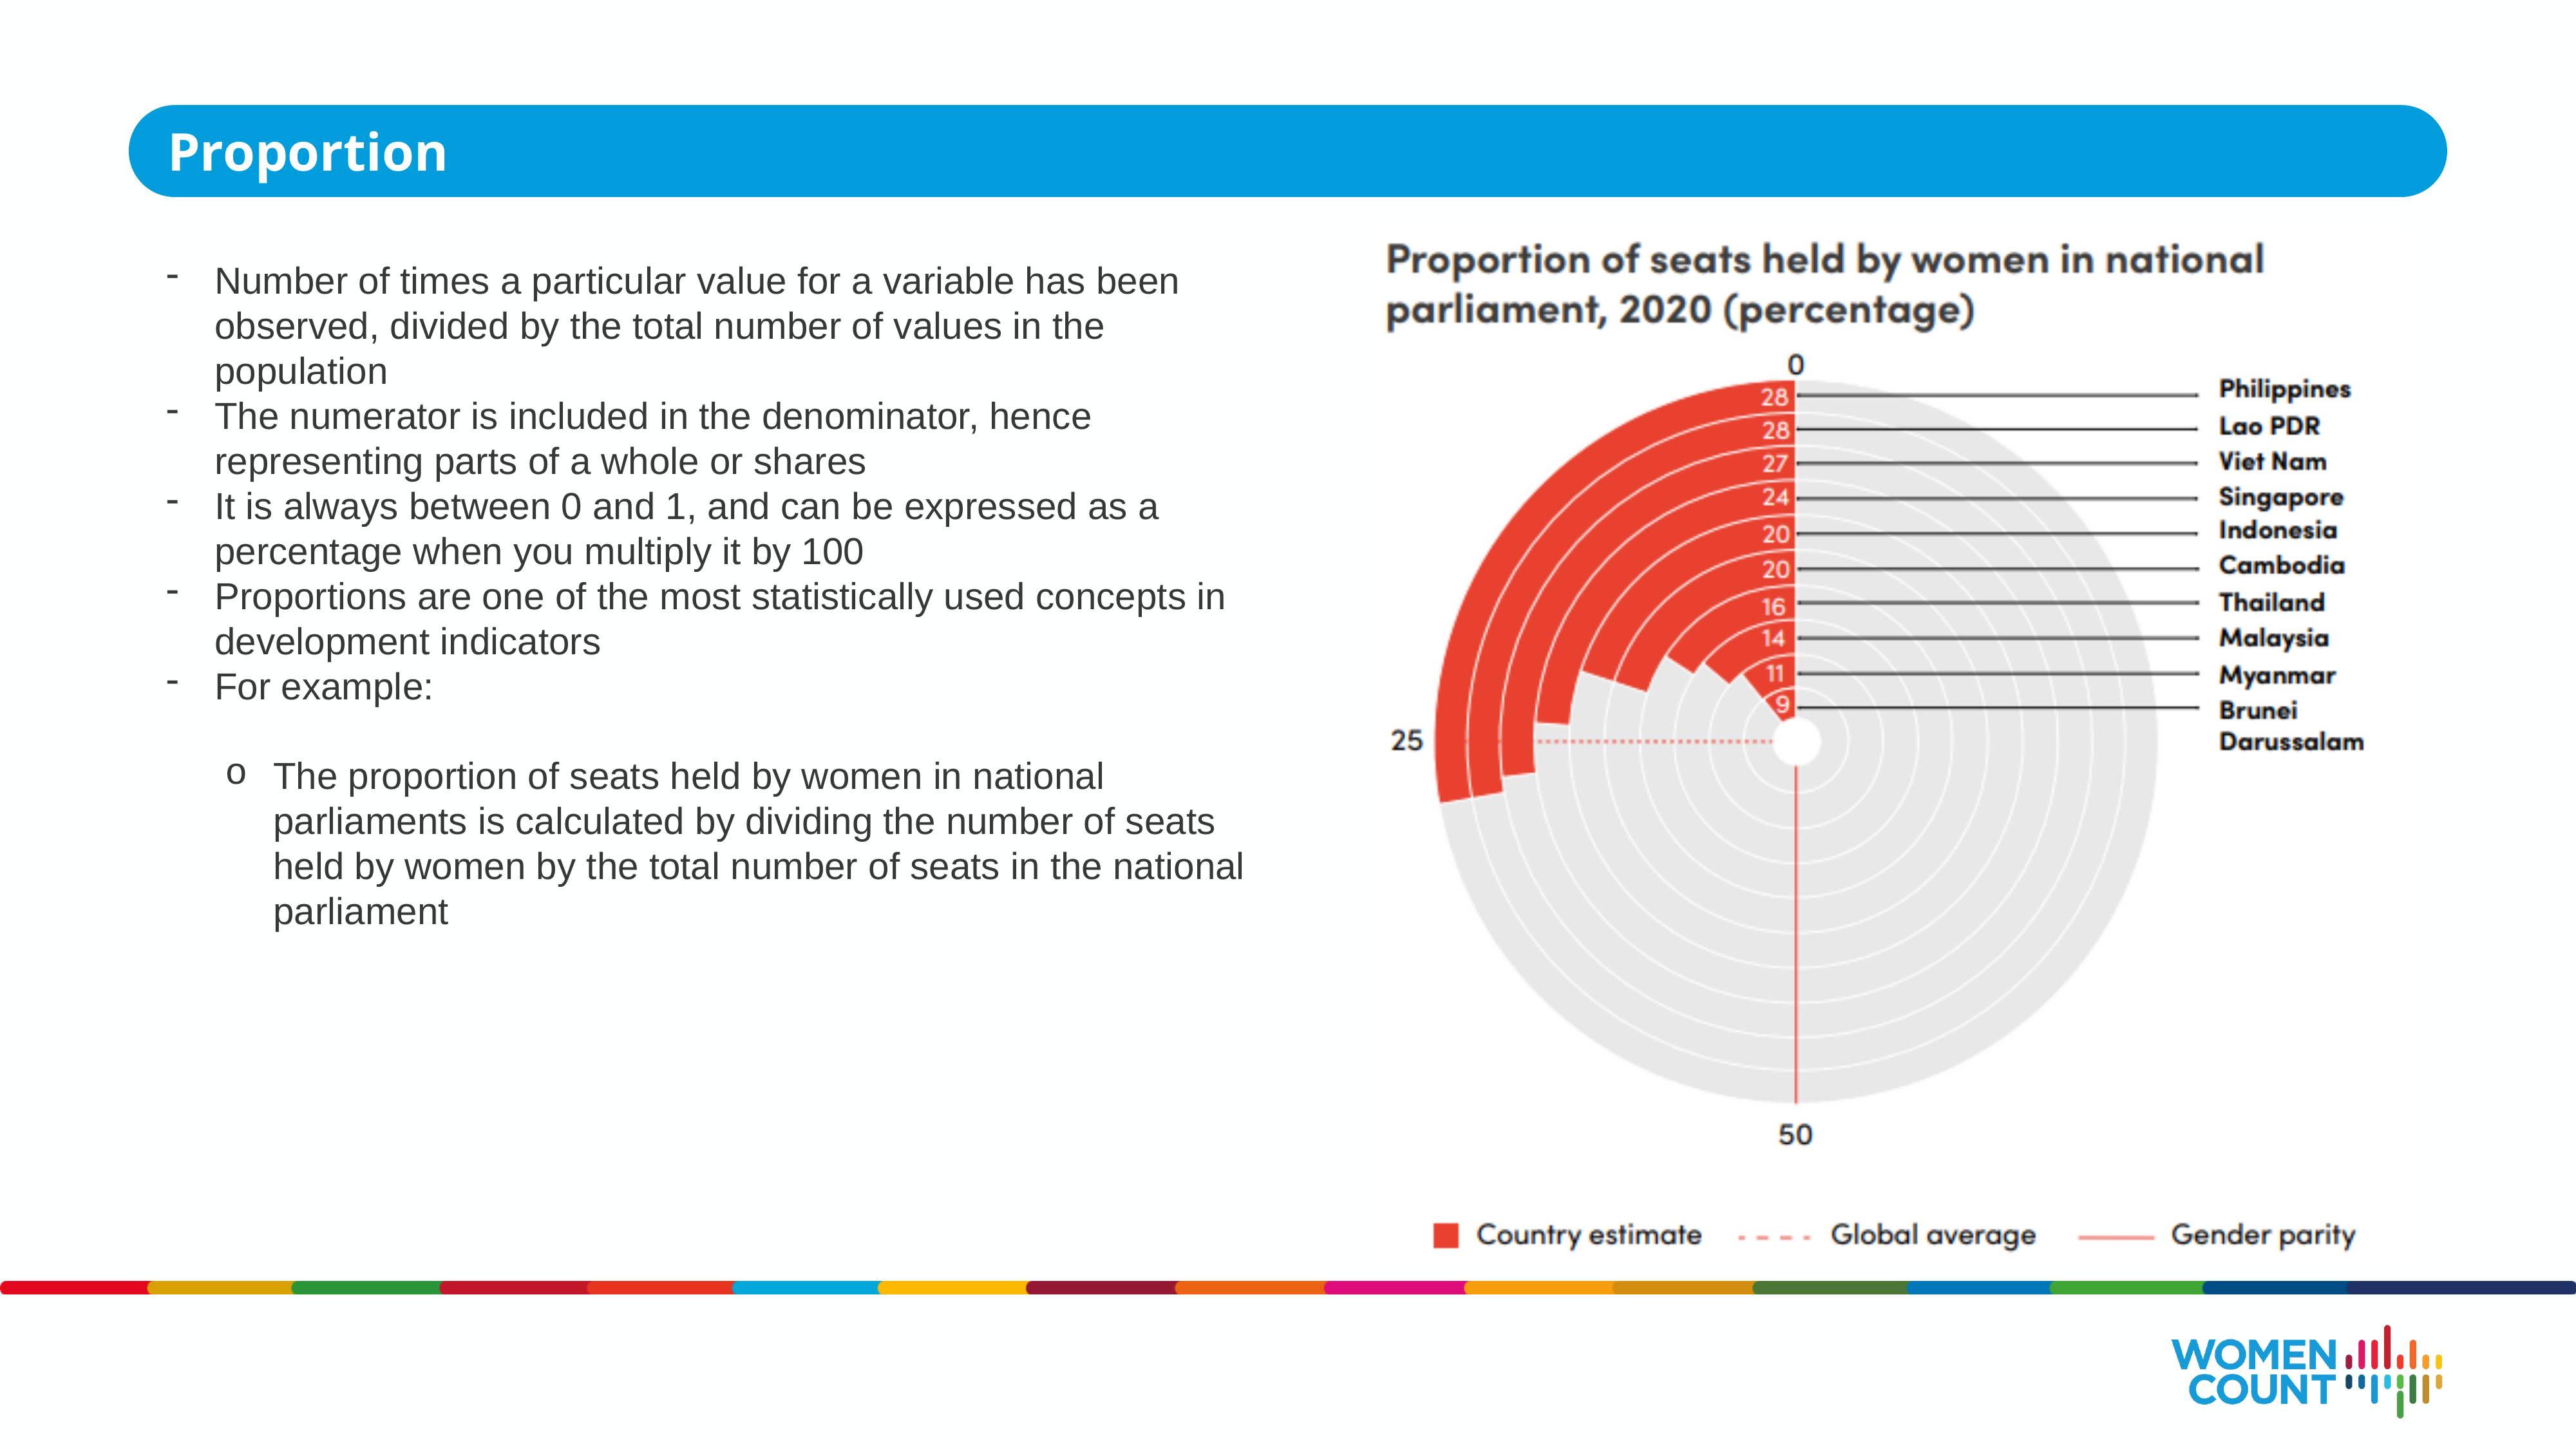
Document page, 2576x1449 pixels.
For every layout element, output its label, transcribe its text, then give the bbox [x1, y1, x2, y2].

list Number of times a particular value for a variable has been observed, divided by the total number of values in the population The numerator is included in the denominator, hence representing parts of a whole or shares It is always between 0 and 1, and can be expressed as a percentage when you multiply it by 100 Proportions are one of the most statistically used concepts in development indicators For example: The proportion of seats held by women in national parliaments is calculated by dividing the number of seats held by women by the total number of seats in the national parliament [166, 256, 1288, 940]
picture [1376, 222, 2410, 1266]
list Proportion [167, 119, 2411, 182]
